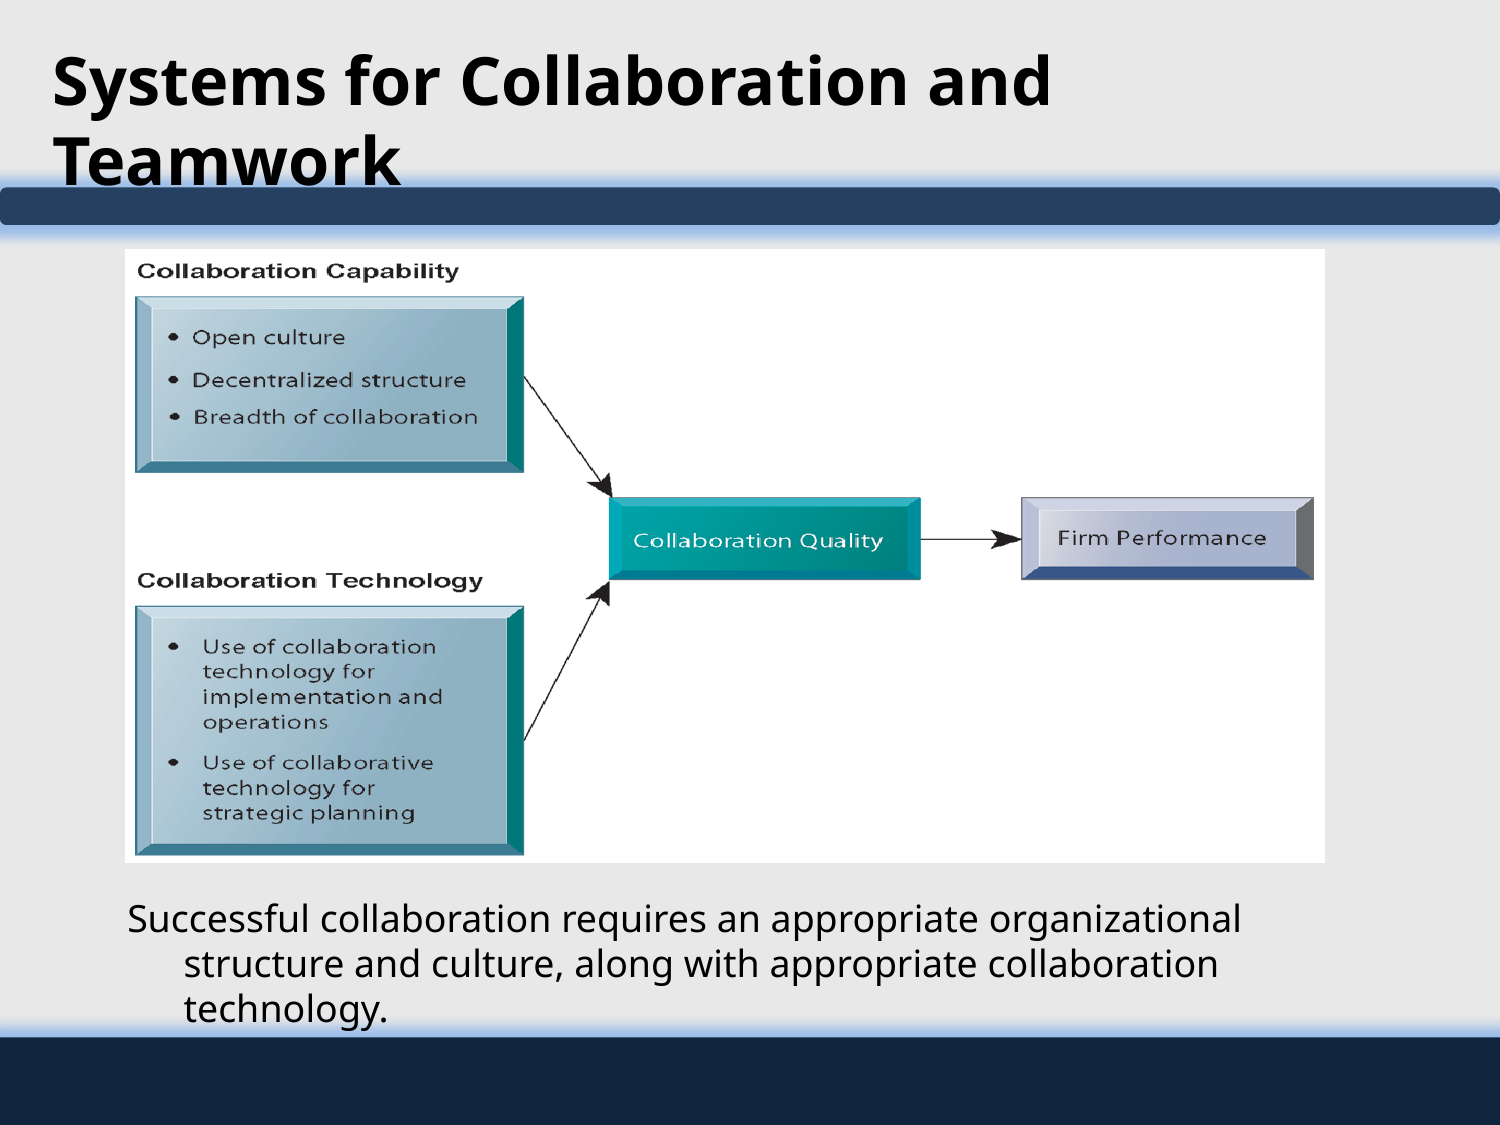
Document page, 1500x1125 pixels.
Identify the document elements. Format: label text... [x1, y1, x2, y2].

picture [124, 249, 1326, 863]
title Systems for Collaboration and Teamwork [37, 62, 1338, 176]
text_box Successful collaboration requires an appropriate organizational structure and culture, along with appropriate collaboration technology. [112, 887, 1388, 1000]
